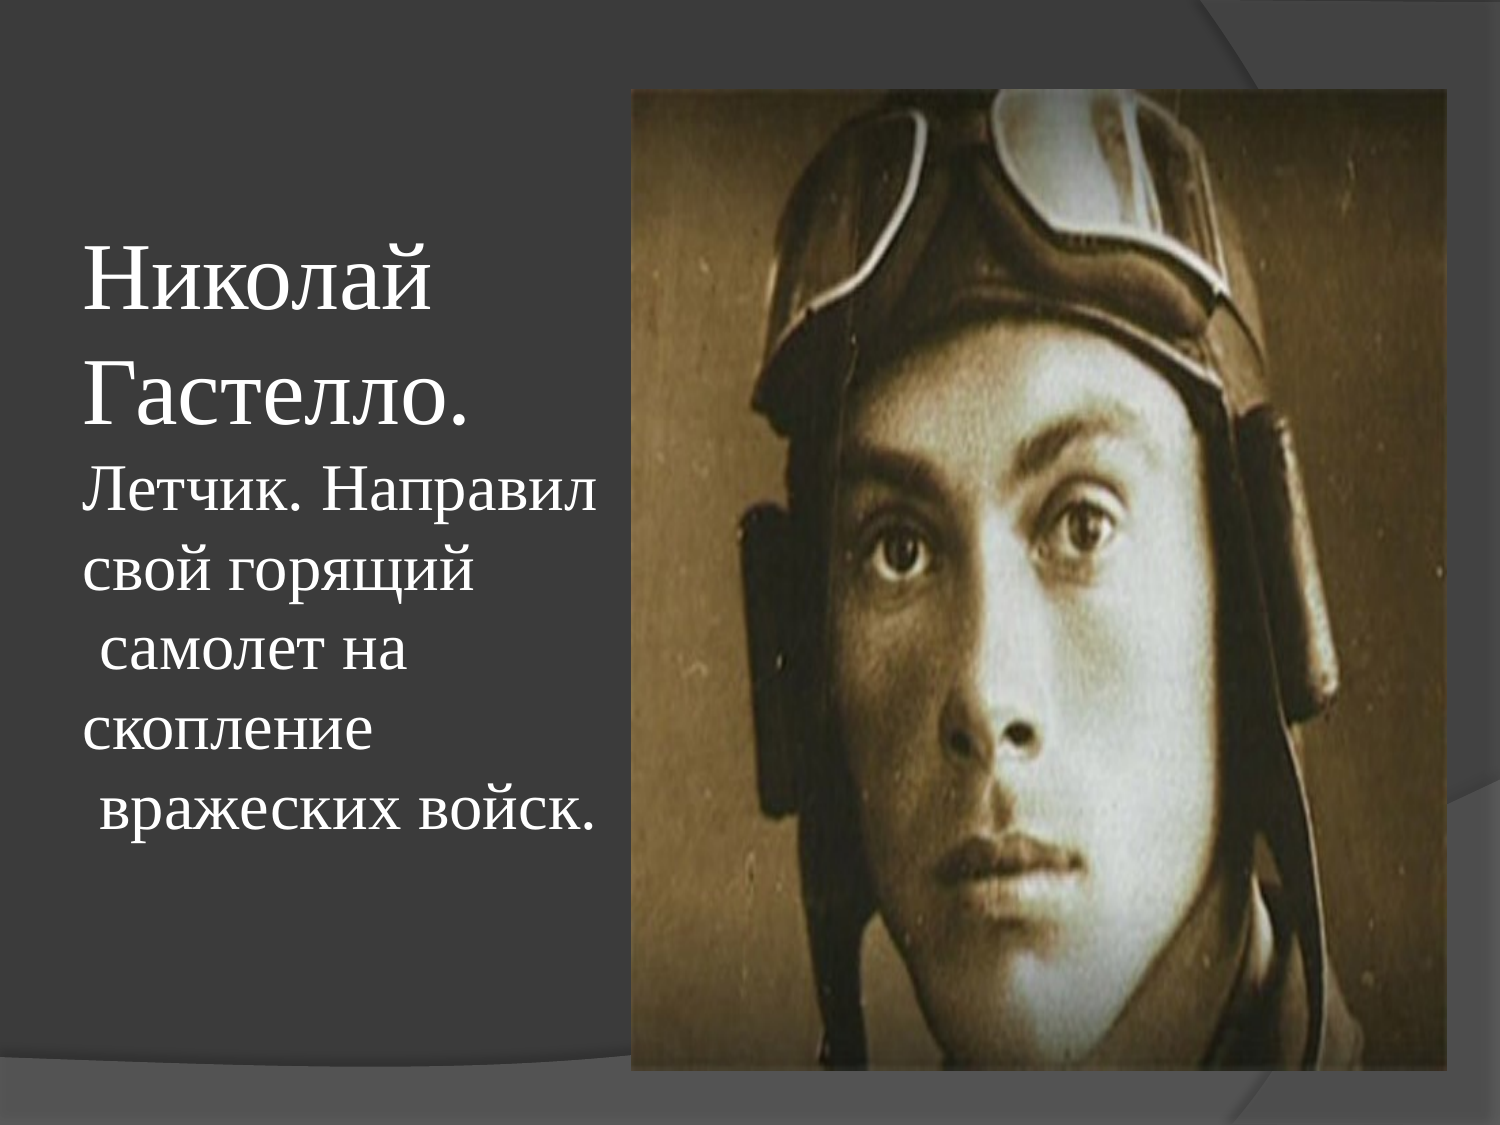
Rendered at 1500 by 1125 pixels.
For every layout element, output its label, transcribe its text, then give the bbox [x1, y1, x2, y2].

title Николай Гастелло. Летчик. Направил свой горящий самолет на скопление вражеских войск. [75, 45, 703, 1012]
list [631, 89, 1448, 1071]
